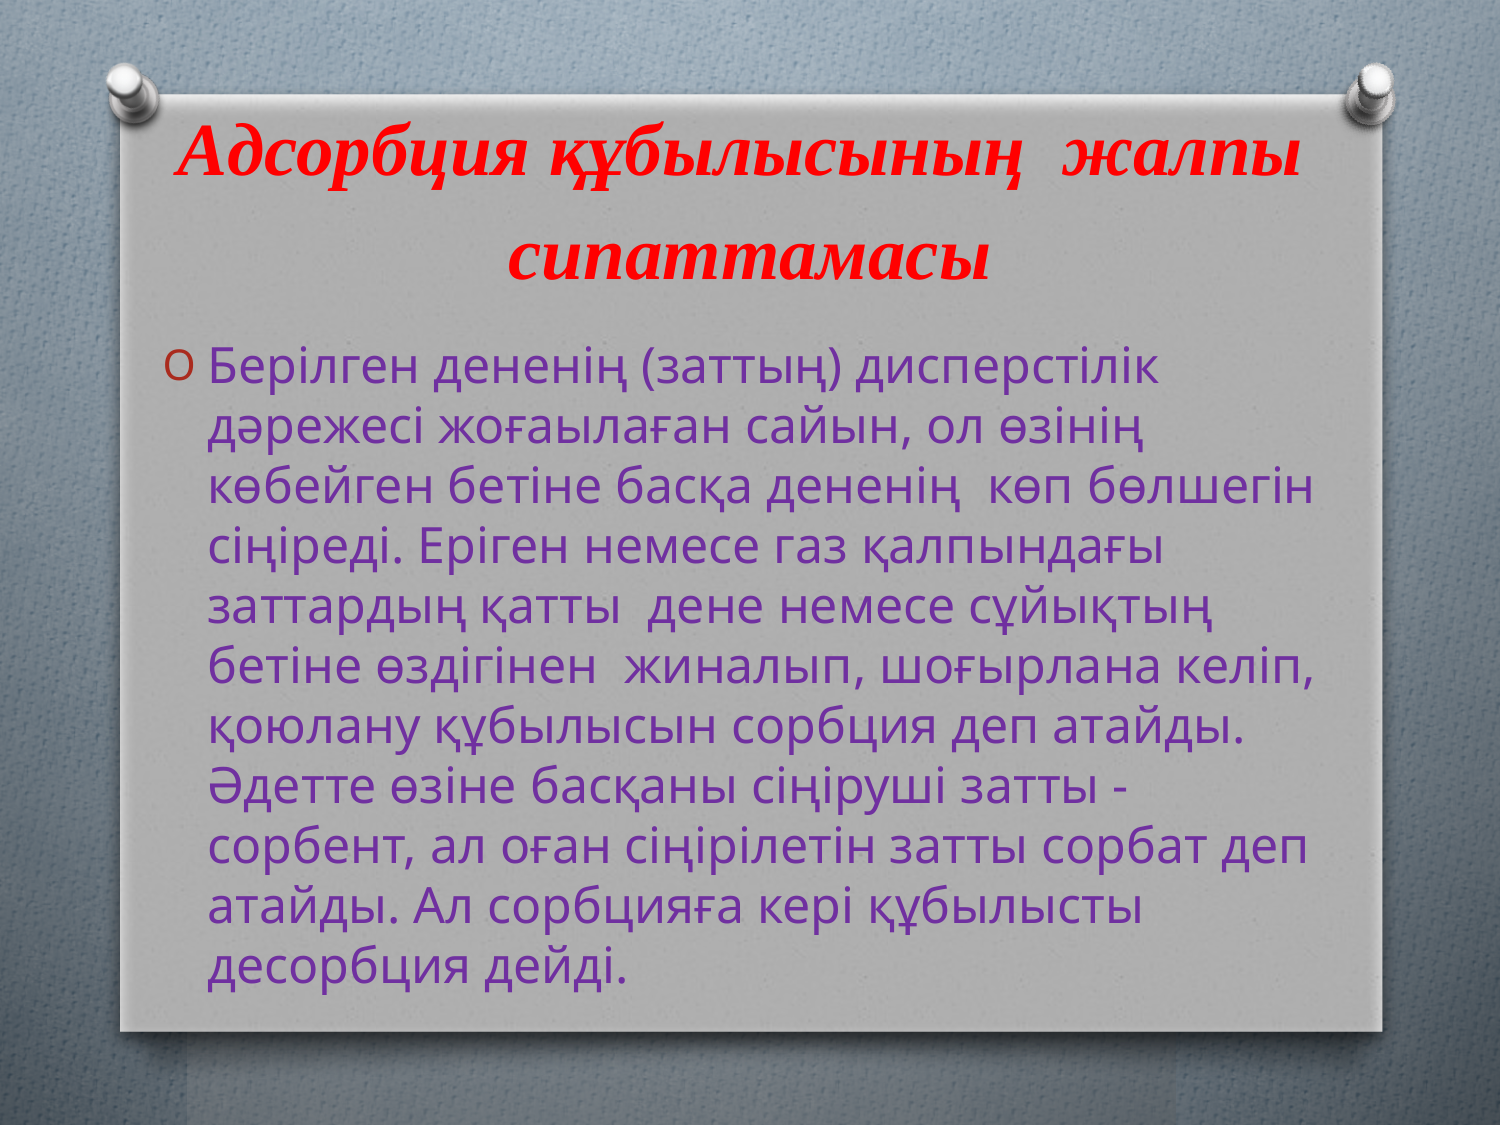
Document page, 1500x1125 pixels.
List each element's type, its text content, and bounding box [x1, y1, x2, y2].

picture [75, 31, 197, 136]
title Адсорбция құбылысының жалпы сипаттамасы [100, 136, 1400, 335]
picture [1317, 35, 1439, 138]
list Берілген дененің (заттың) дисперстілік дәрежесі жоғаылаған сайын, ол өзінің көбейген бетіне басқа дененің көп бөлшегін сіңіреді. Еріген немесе газ қалпындағы заттардың қатты дене немесе сұйықтың бетіне өздігінен жиналып, шоғырлана келіп, қоюлану құбылысын сорбция деп атайды. Әдетте өзіне басқаны сіңіруші затты - сорбент, ал оған сіңірілетін затты сорбат деп атайды. Ал сорбцияға кері құбылысты десорбция дейді. [147, 326, 1365, 1000]
